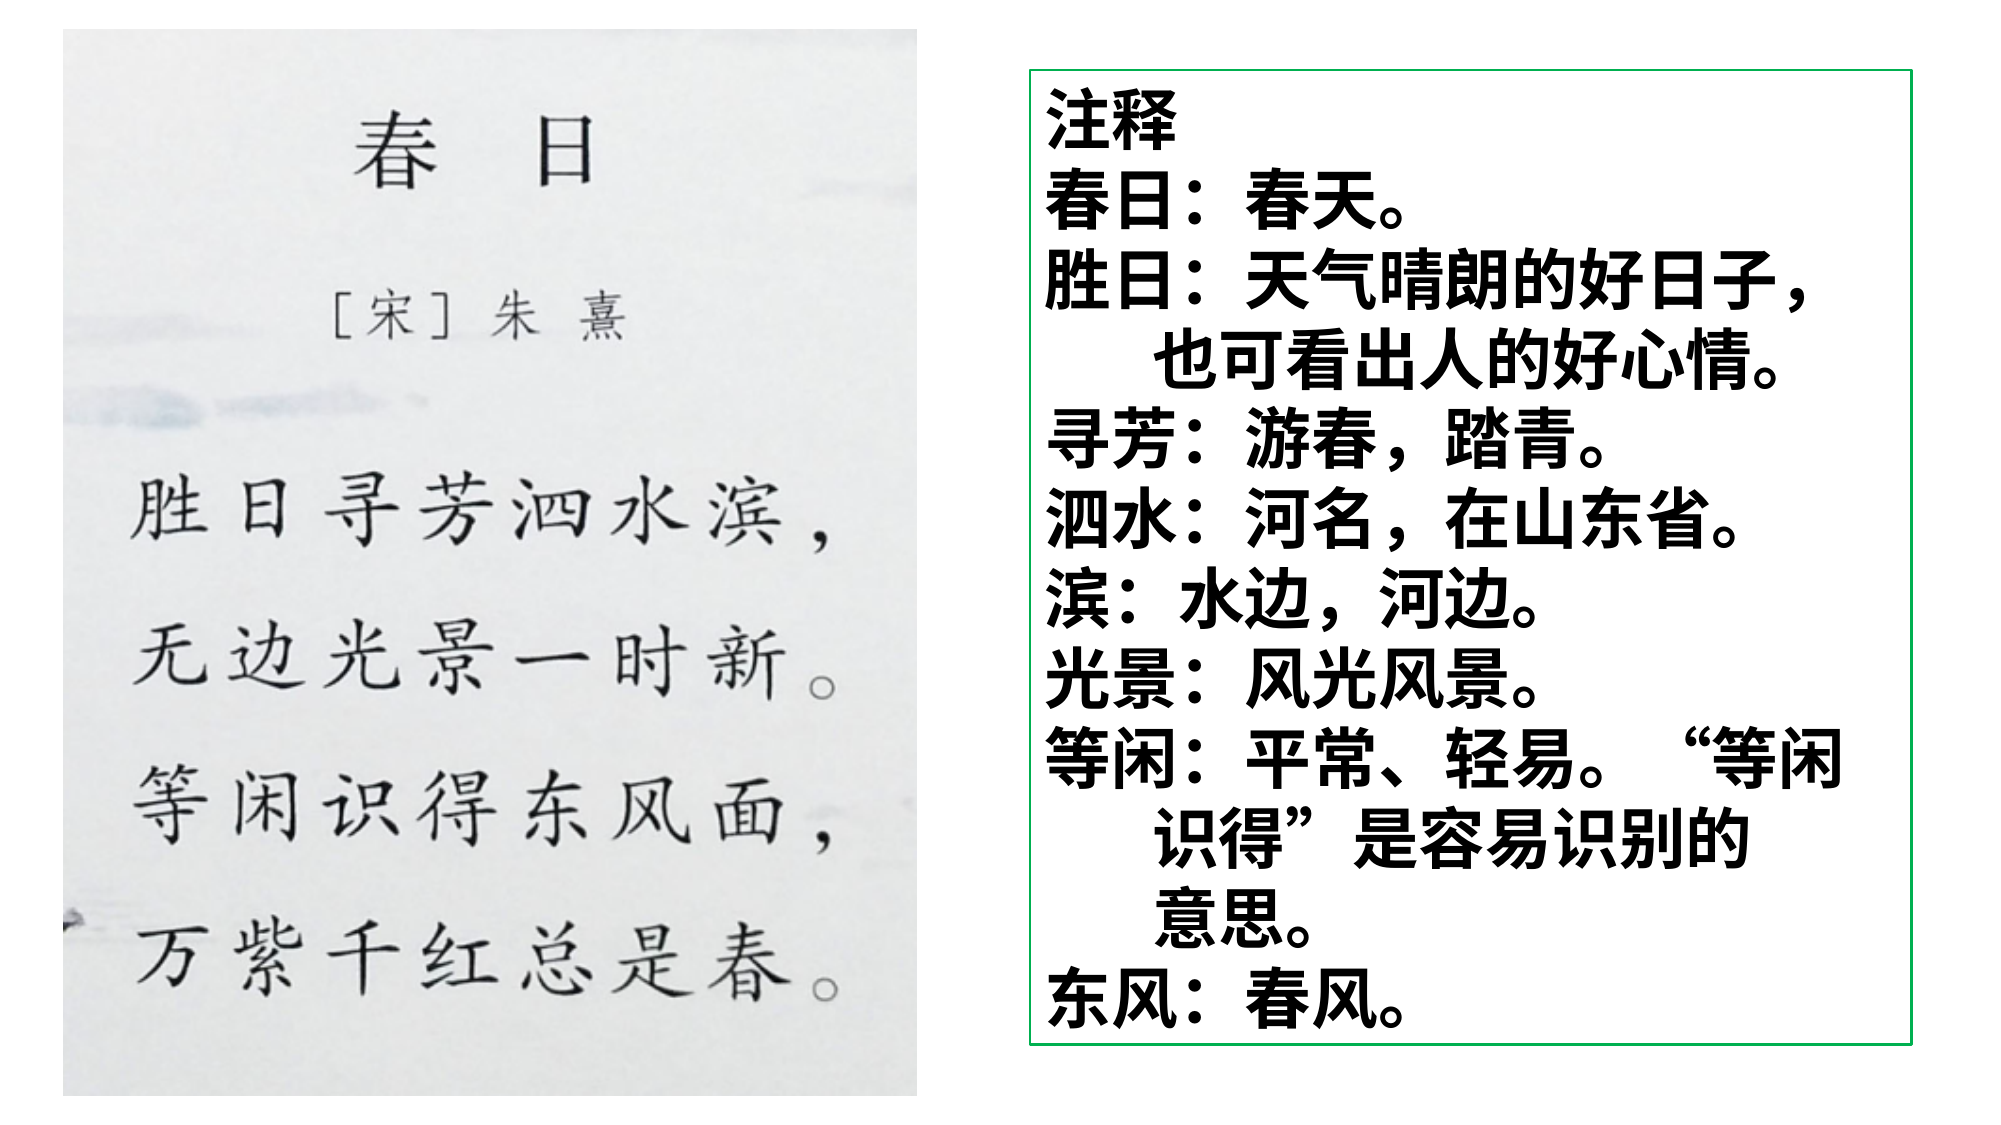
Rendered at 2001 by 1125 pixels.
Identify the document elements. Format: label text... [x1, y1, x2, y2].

picture [63, 29, 917, 1096]
text_box 注释 春日：春天。 胜日：天气晴朗的好日子， 也可看出人的好心情。 寻芳：游春，踏青。 泗水：河名，在山东省。 滨：水边，河边。 光景：风光风景。 等闲：平常、轻易。“等闲 识得”是容易识别的 意思。 东风：春风。 [1029, 70, 1912, 1045]
